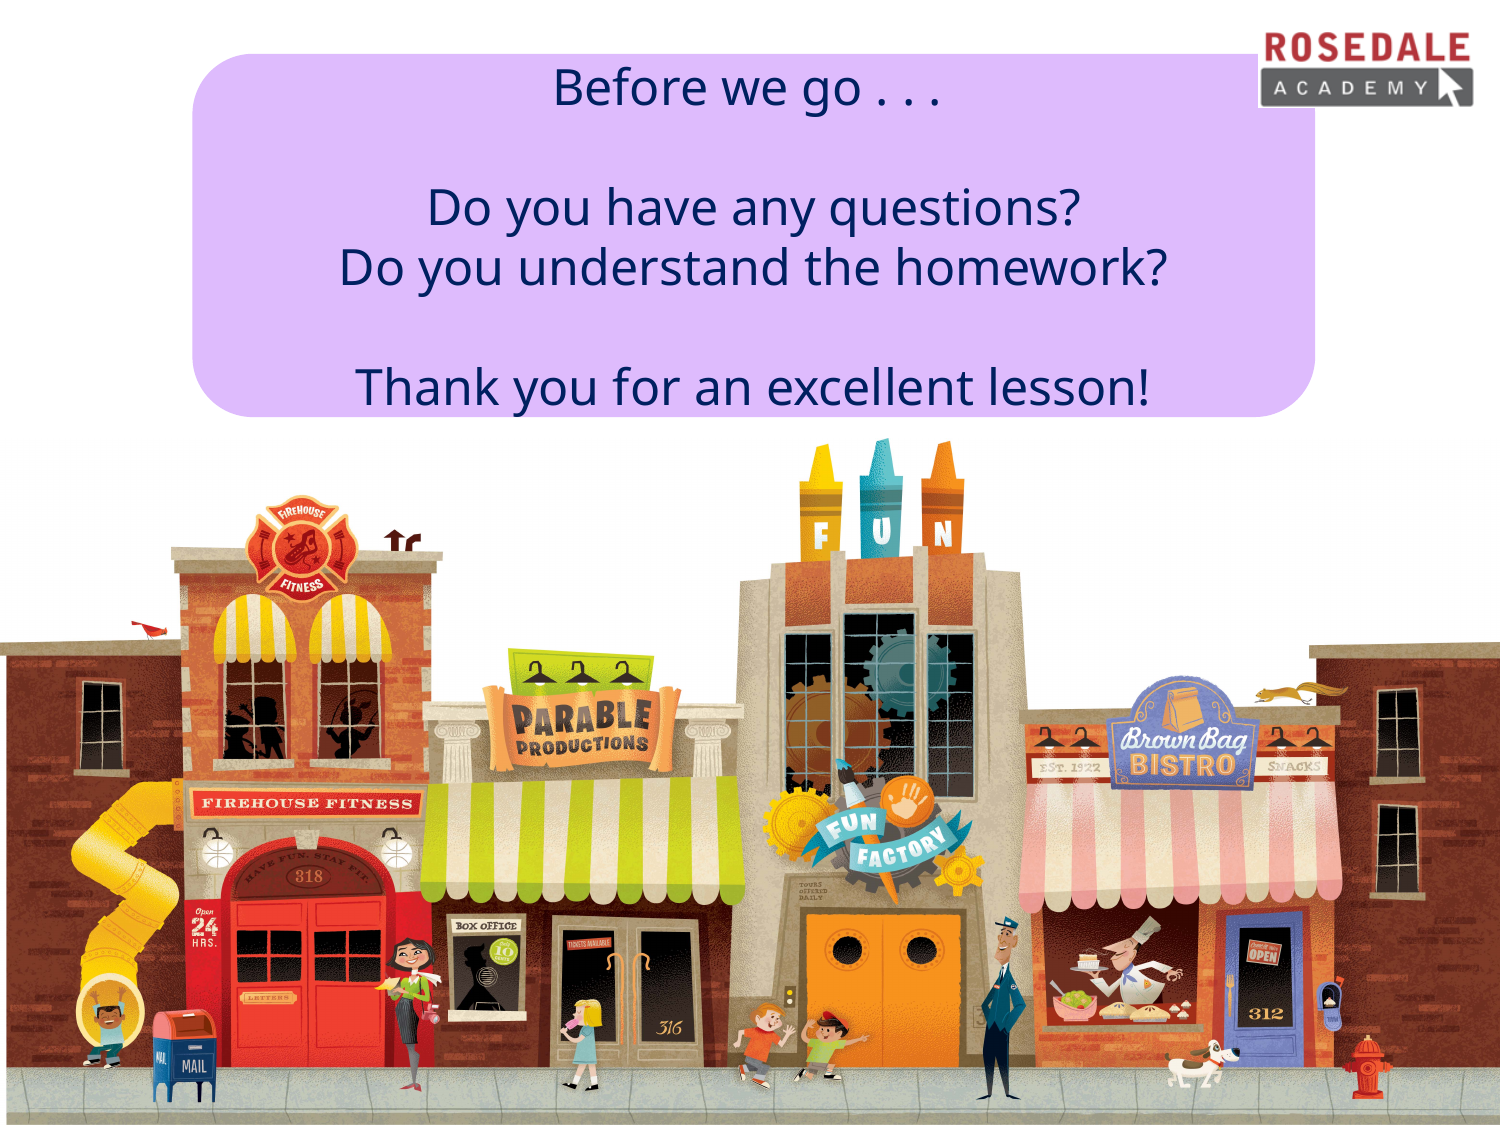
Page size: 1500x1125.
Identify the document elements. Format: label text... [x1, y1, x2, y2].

text_box Before we go . . . Do you have any questions? Do you understand the homework? Thank you for an excellent lesson! [191, 52, 1317, 419]
picture [0, 438, 1500, 1125]
picture [1258, 31, 1475, 108]
